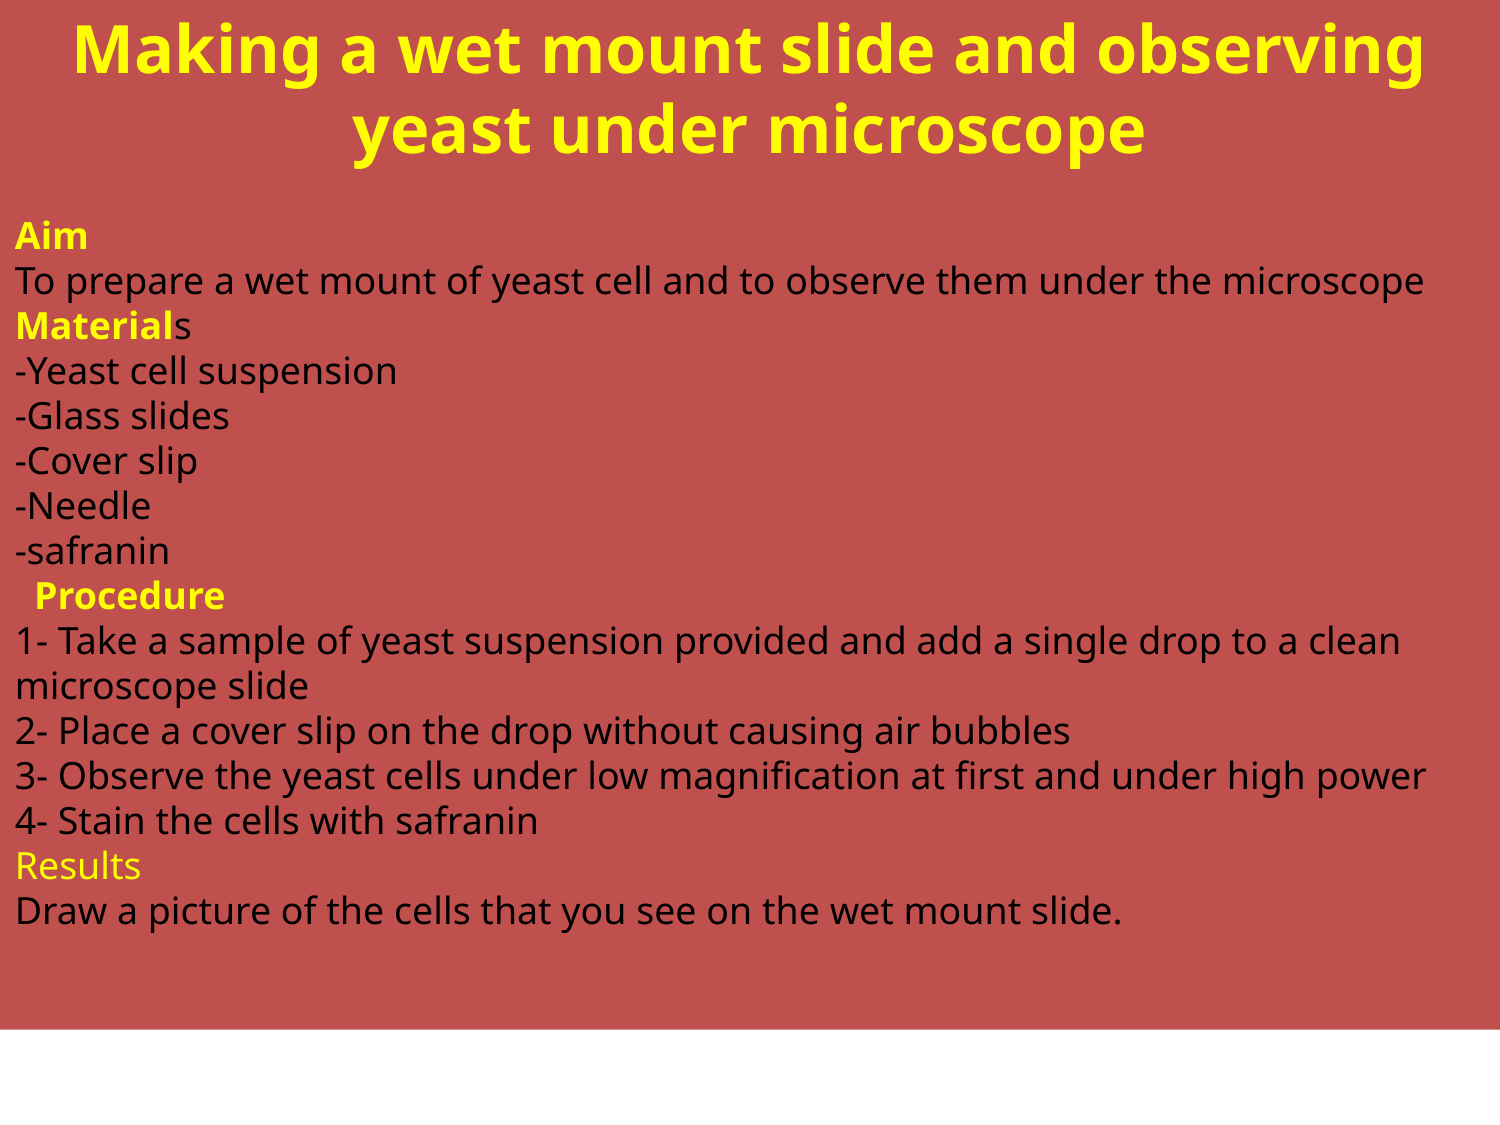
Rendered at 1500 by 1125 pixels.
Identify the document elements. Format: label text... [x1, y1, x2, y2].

text_box Making a wet mount slide and observing yeast under microscope Aim To prepare a wet mount of yeast cell and to observe them under the microscope Materials -Yeast cell suspension -Glass slides -Cover slip -Needle -safranin Procedure 1- Take a sample of yeast suspension provided and add a single drop to a clean microscope slide 2- Place a cover slip on the drop without causing air bubbles 3- Observe the yeast cells under low magnification at first and under high power 4- Stain the cells with safranin Results Draw a picture of the cells that you see on the wet mount slide. [0, 0, 1500, 1030]
